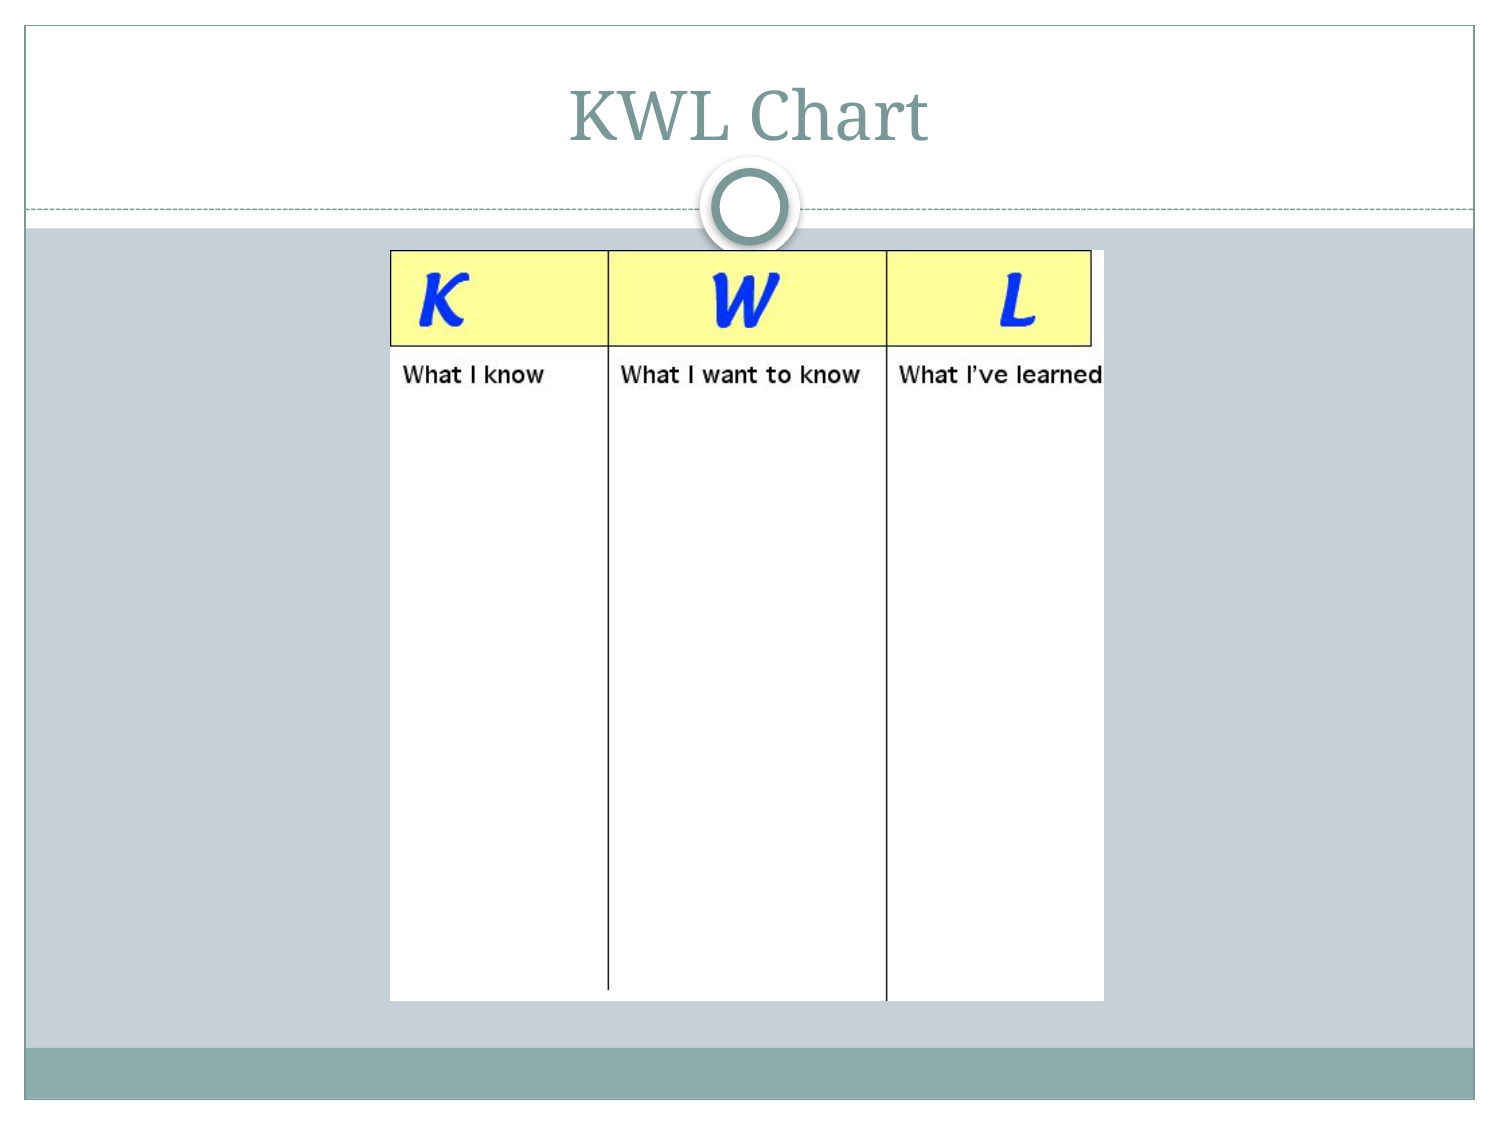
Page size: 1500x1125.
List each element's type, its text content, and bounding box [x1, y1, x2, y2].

title KWL Chart [49, 37, 1450, 162]
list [389, 250, 1105, 1001]
